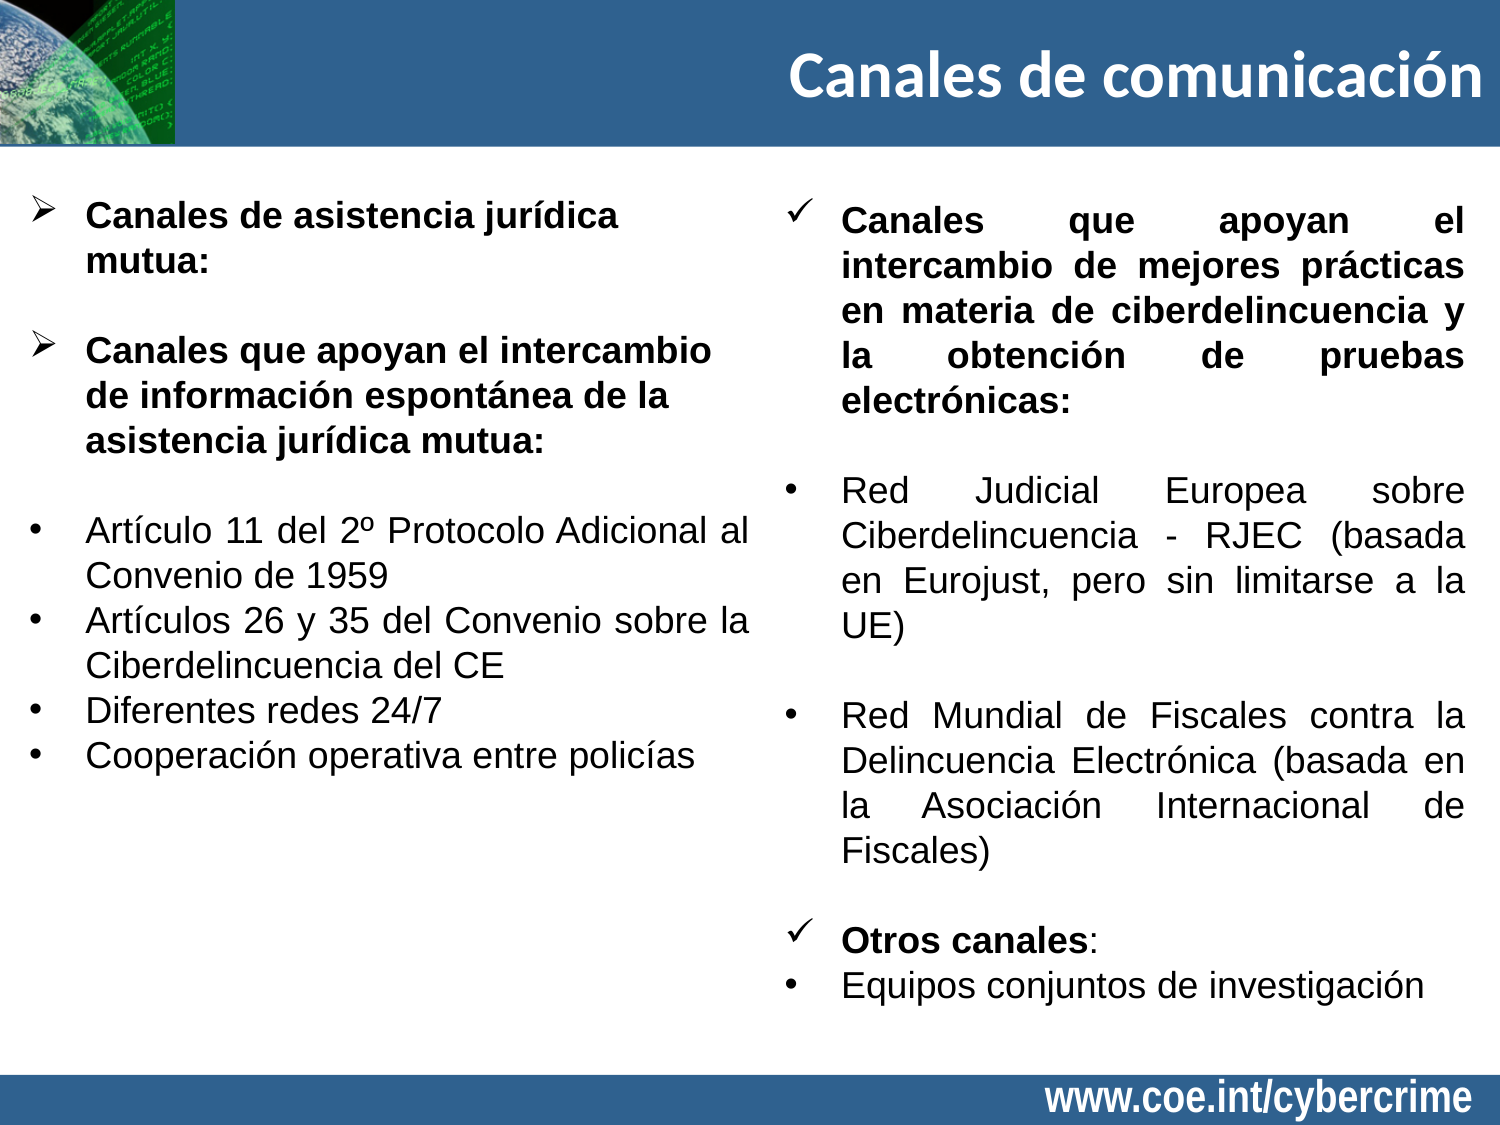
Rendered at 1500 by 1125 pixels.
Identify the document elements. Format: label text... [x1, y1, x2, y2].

text_box Canales que apoyan el intercambio de mejores prácticas en materia de ciberdelincuencia y la obtención de pruebas electrónicas: Red Judicial Europea sobre Ciberdelincuencia - RJEC (basada en Eurojust, pero sin limitarse a la UE) Red Mundial de Fiscales contra la Delincuencia Electrónica (basada en la Asociación Internacional de Fiscales) Otros canales: Equipos conjuntos de investigación [769, 188, 1480, 1014]
text_box www.coe.int/cybercrime [1030, 1059, 1500, 1125]
picture [0, 0, 175, 144]
text_box [0, 1073, 1030, 1125]
text_box Canales de asistencia jurídica mutua: Canales que apoyan el intercambio de información espontánea de la asistencia jurídica mutua: Artículo 11 del 2º Protocolo Adicional al Convenio de 1959 Artículos 26 y 35 del Convenio sobre la Ciberdelincuencia del CE Diferentes redes 24/7 Cooperación operativa entre policías [14, 183, 765, 829]
text_box Canales de comunicación [177, 0, 1500, 149]
